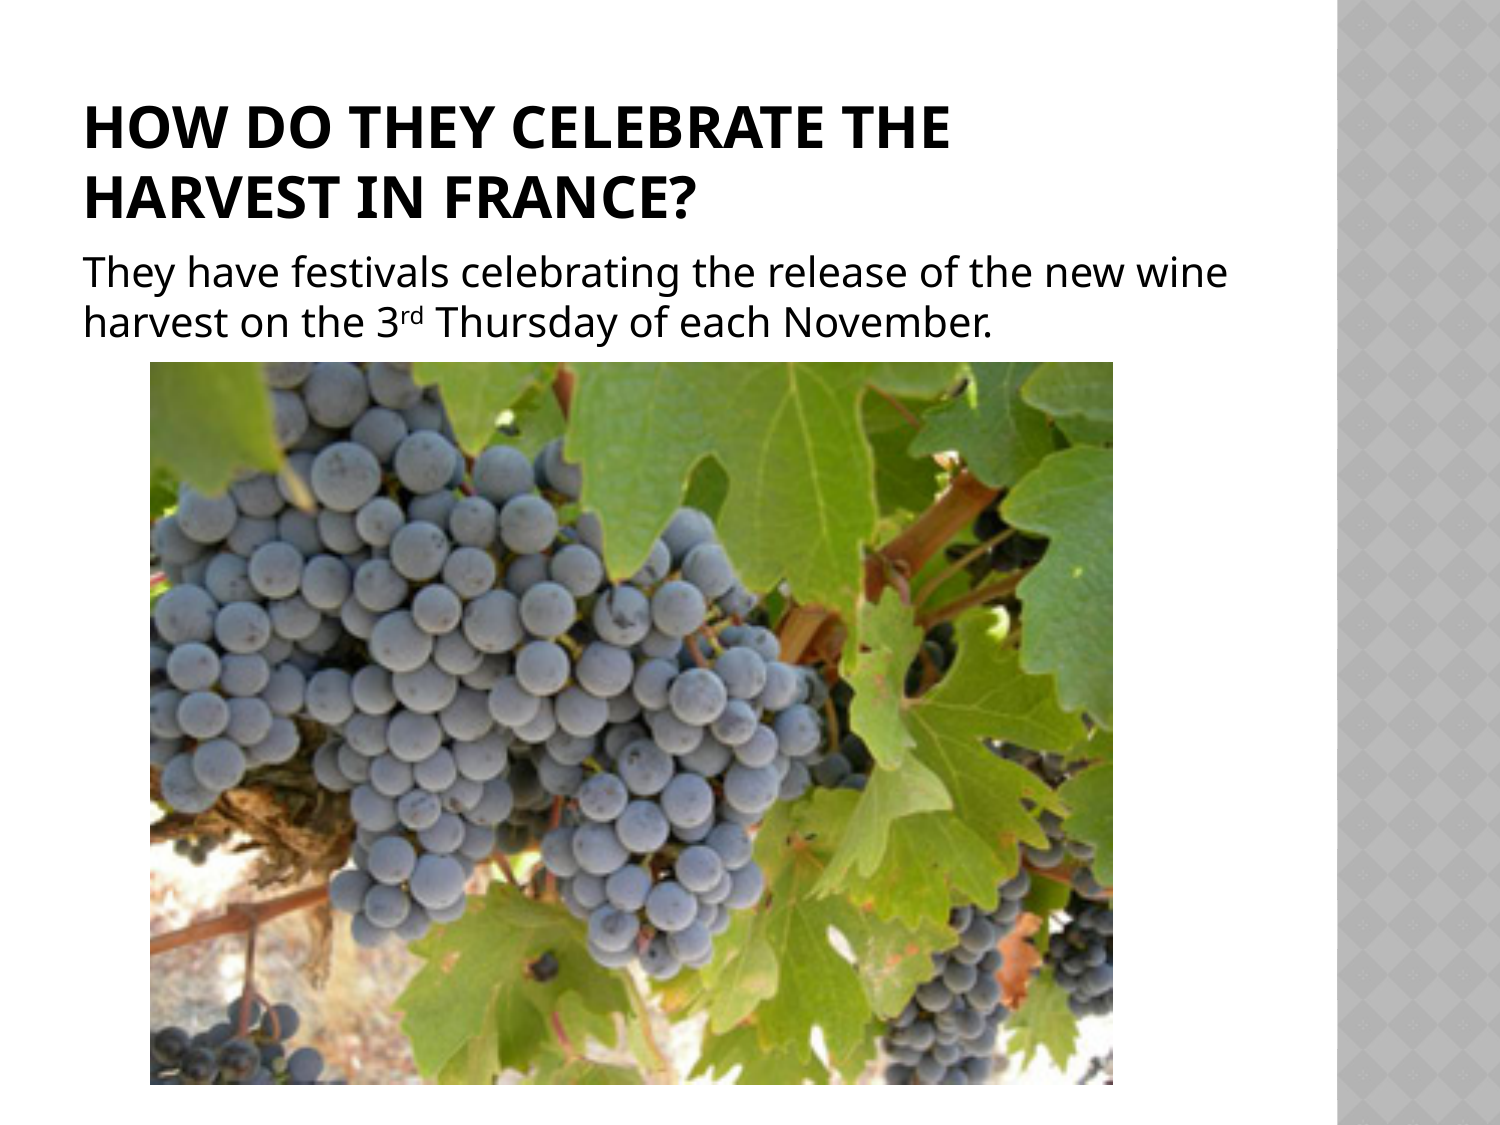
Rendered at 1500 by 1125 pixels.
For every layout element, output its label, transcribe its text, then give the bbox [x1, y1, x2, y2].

list They have festivals celebrating the release of the new wine harvest on the 3rd Thursday of each November. [75, 245, 1238, 345]
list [149, 361, 1113, 1085]
title How do they celebrate the harvest in France? [75, 37, 1043, 230]
